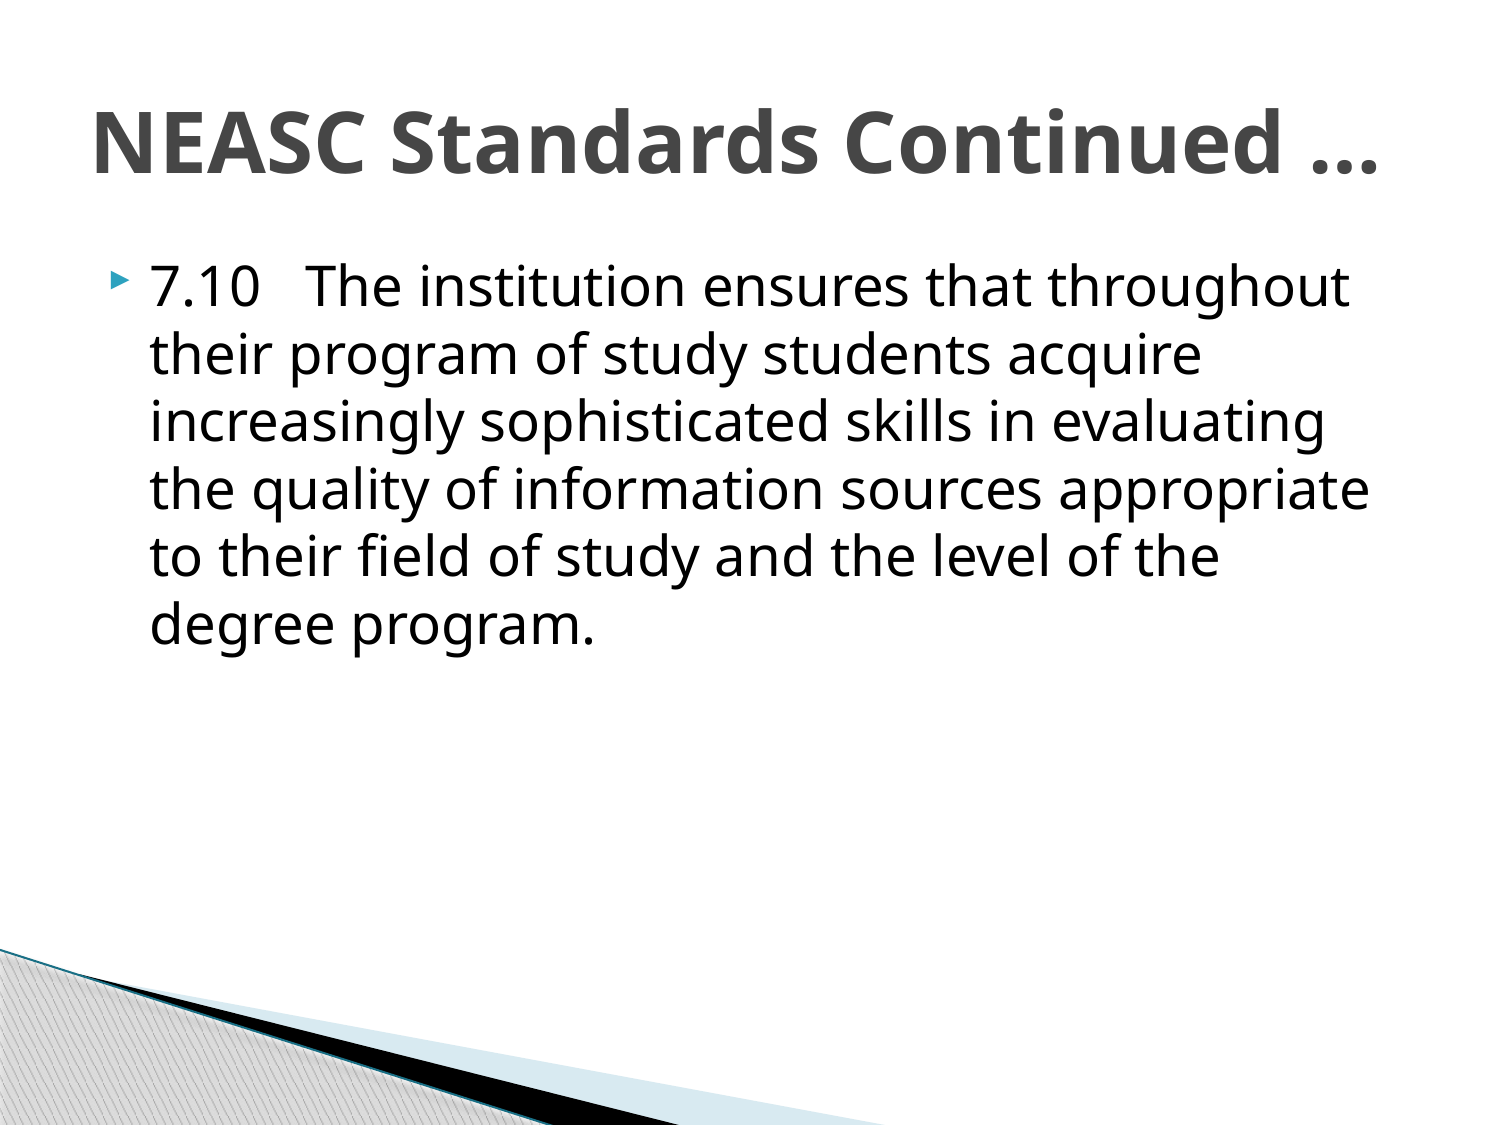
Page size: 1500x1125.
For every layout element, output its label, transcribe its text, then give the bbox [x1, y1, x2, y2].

title NEASC Standards Continued … [75, 45, 1425, 233]
list 7.10 The institution ensures that throughout their program of study students acquire increasingly sophisticated skills in evaluating the quality of information sources appropriate to their field of study and the level of the degree program. [75, 243, 1425, 986]
